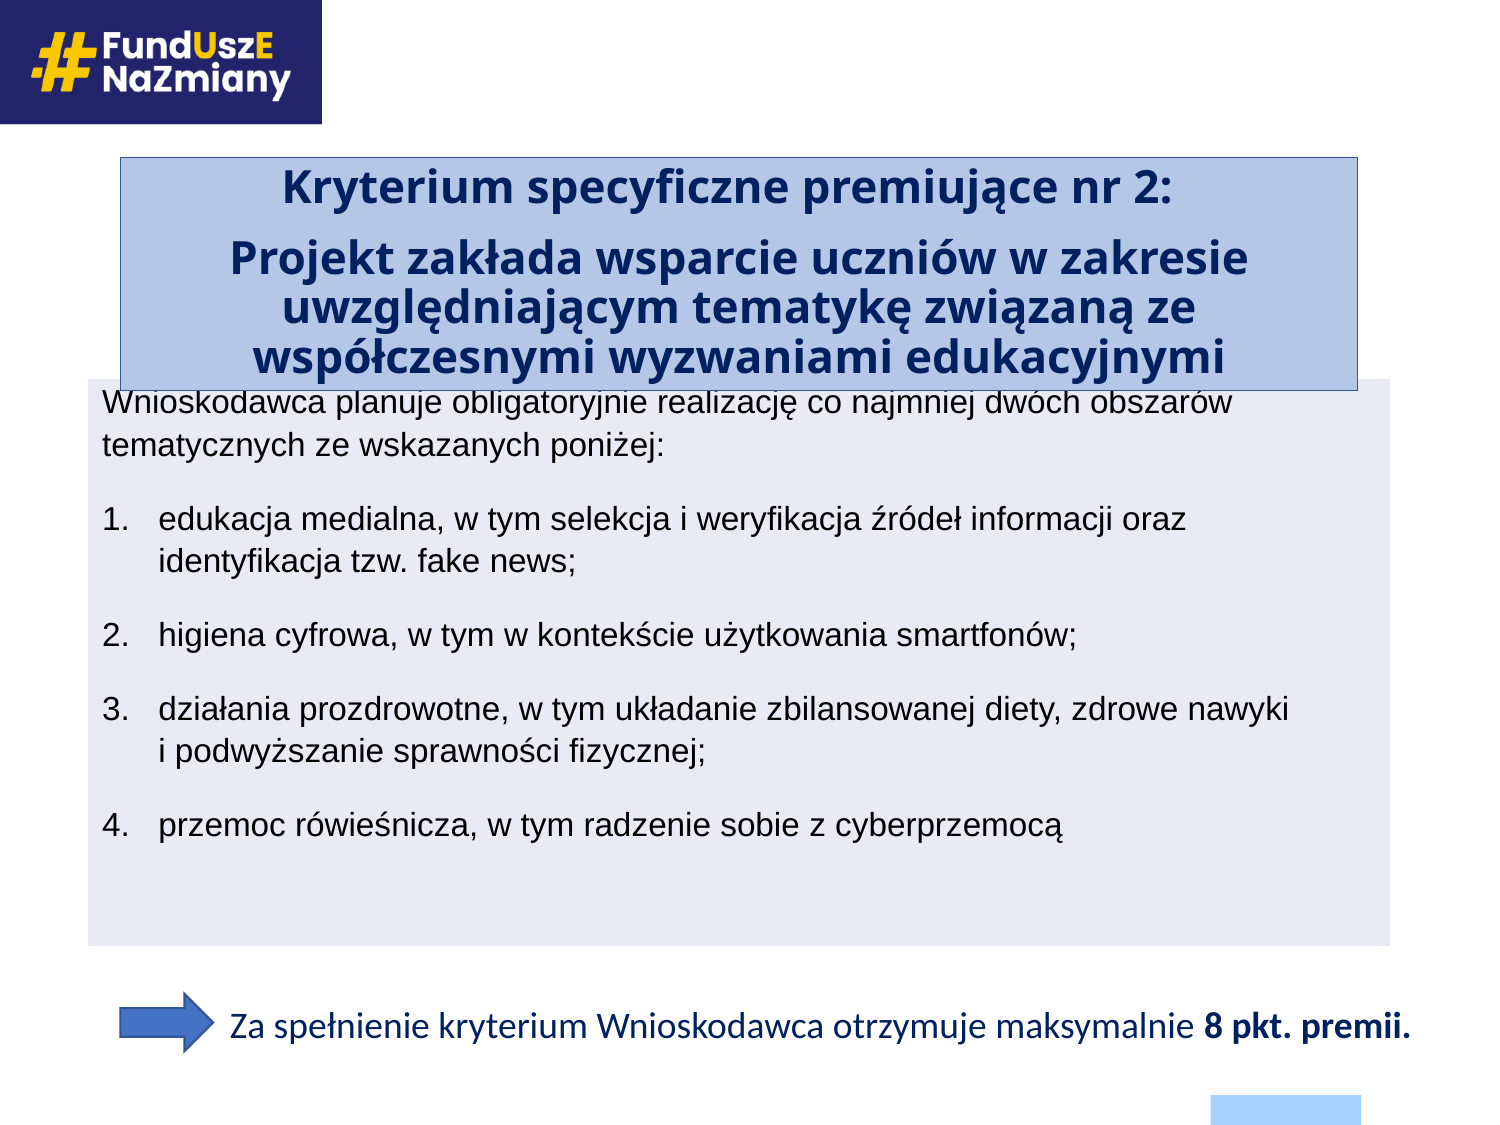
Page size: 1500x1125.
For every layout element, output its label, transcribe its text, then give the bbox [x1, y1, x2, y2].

table_header Wnioskodawca planuje obligatoryjnie realizację co najmniej dwóch obszarów tematycznych ze wskazanych poniżej: edukacja medialna, w tym selekcja i weryfikacja źródeł informacji oraz identyfikacja tzw. fake news; higiena cyfrowa, w tym w kontekście użytkowania smartfonów; działania prozdrowotne, w tym układanie zbilansowanej diety, zdrowe nawyki i podwyższanie sprawności fizycznej; przemoc rówieśnicza, w tym radzenie sobie z cyberprzemocą [88, 379, 1390, 946]
text_box Kryterium specyficzne premiujące nr 2: Projekt zakłada wsparcie uczniów w zakresie uwzględniającym tematykę związaną ze współczesnymi wyzwaniami edukacyjnymi [120, 157, 1358, 391]
text_box [119, 991, 215, 1054]
text_box Za spełnienie kryterium Wnioskodawca otrzymuje maksymalnie 8 pkt. premii. [215, 993, 1463, 1054]
picture [0, 0, 1500, 1125]
